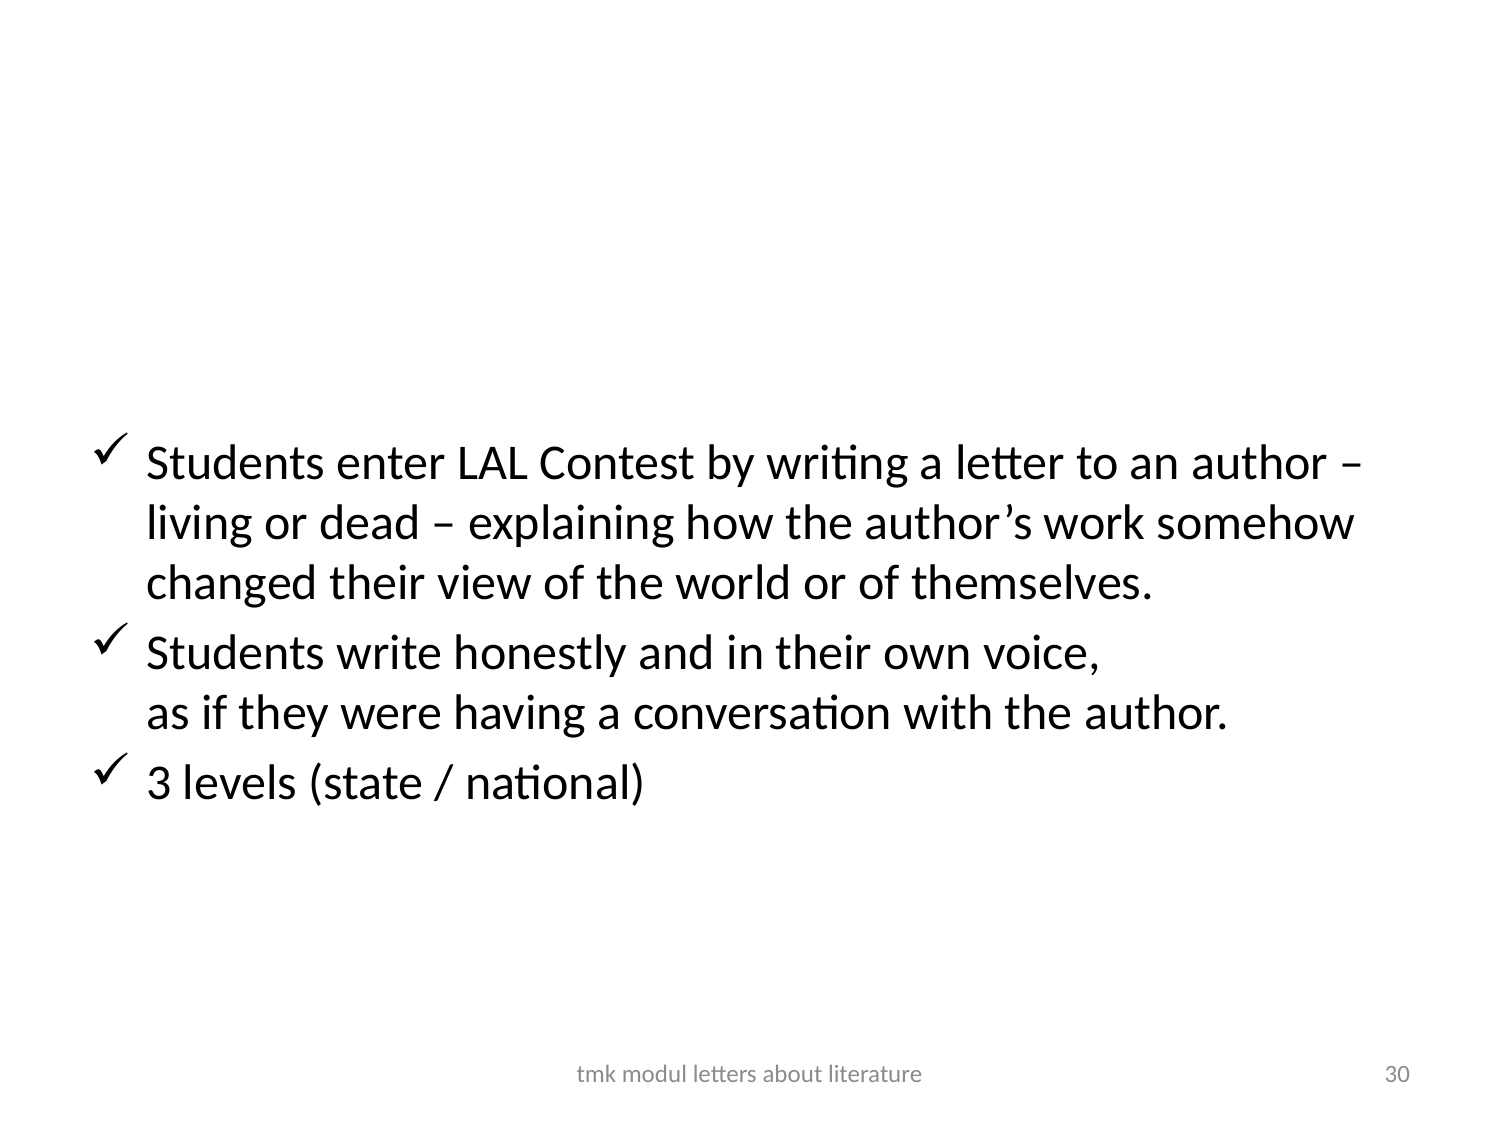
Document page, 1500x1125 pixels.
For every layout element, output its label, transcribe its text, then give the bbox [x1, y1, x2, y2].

list Students enter LAL Contest by writing a letter to an author – living or dead – explaining how the author’s work somehow changed their view of the world or of themselves. Students write honestly and in their own voice, as if they were having a conversation with the author. 3 levels (state / national) [75, 421, 1425, 1005]
footer tmk modul letters about literature [512, 1042, 988, 1103]
slide_number 30 [1074, 1042, 1425, 1103]
